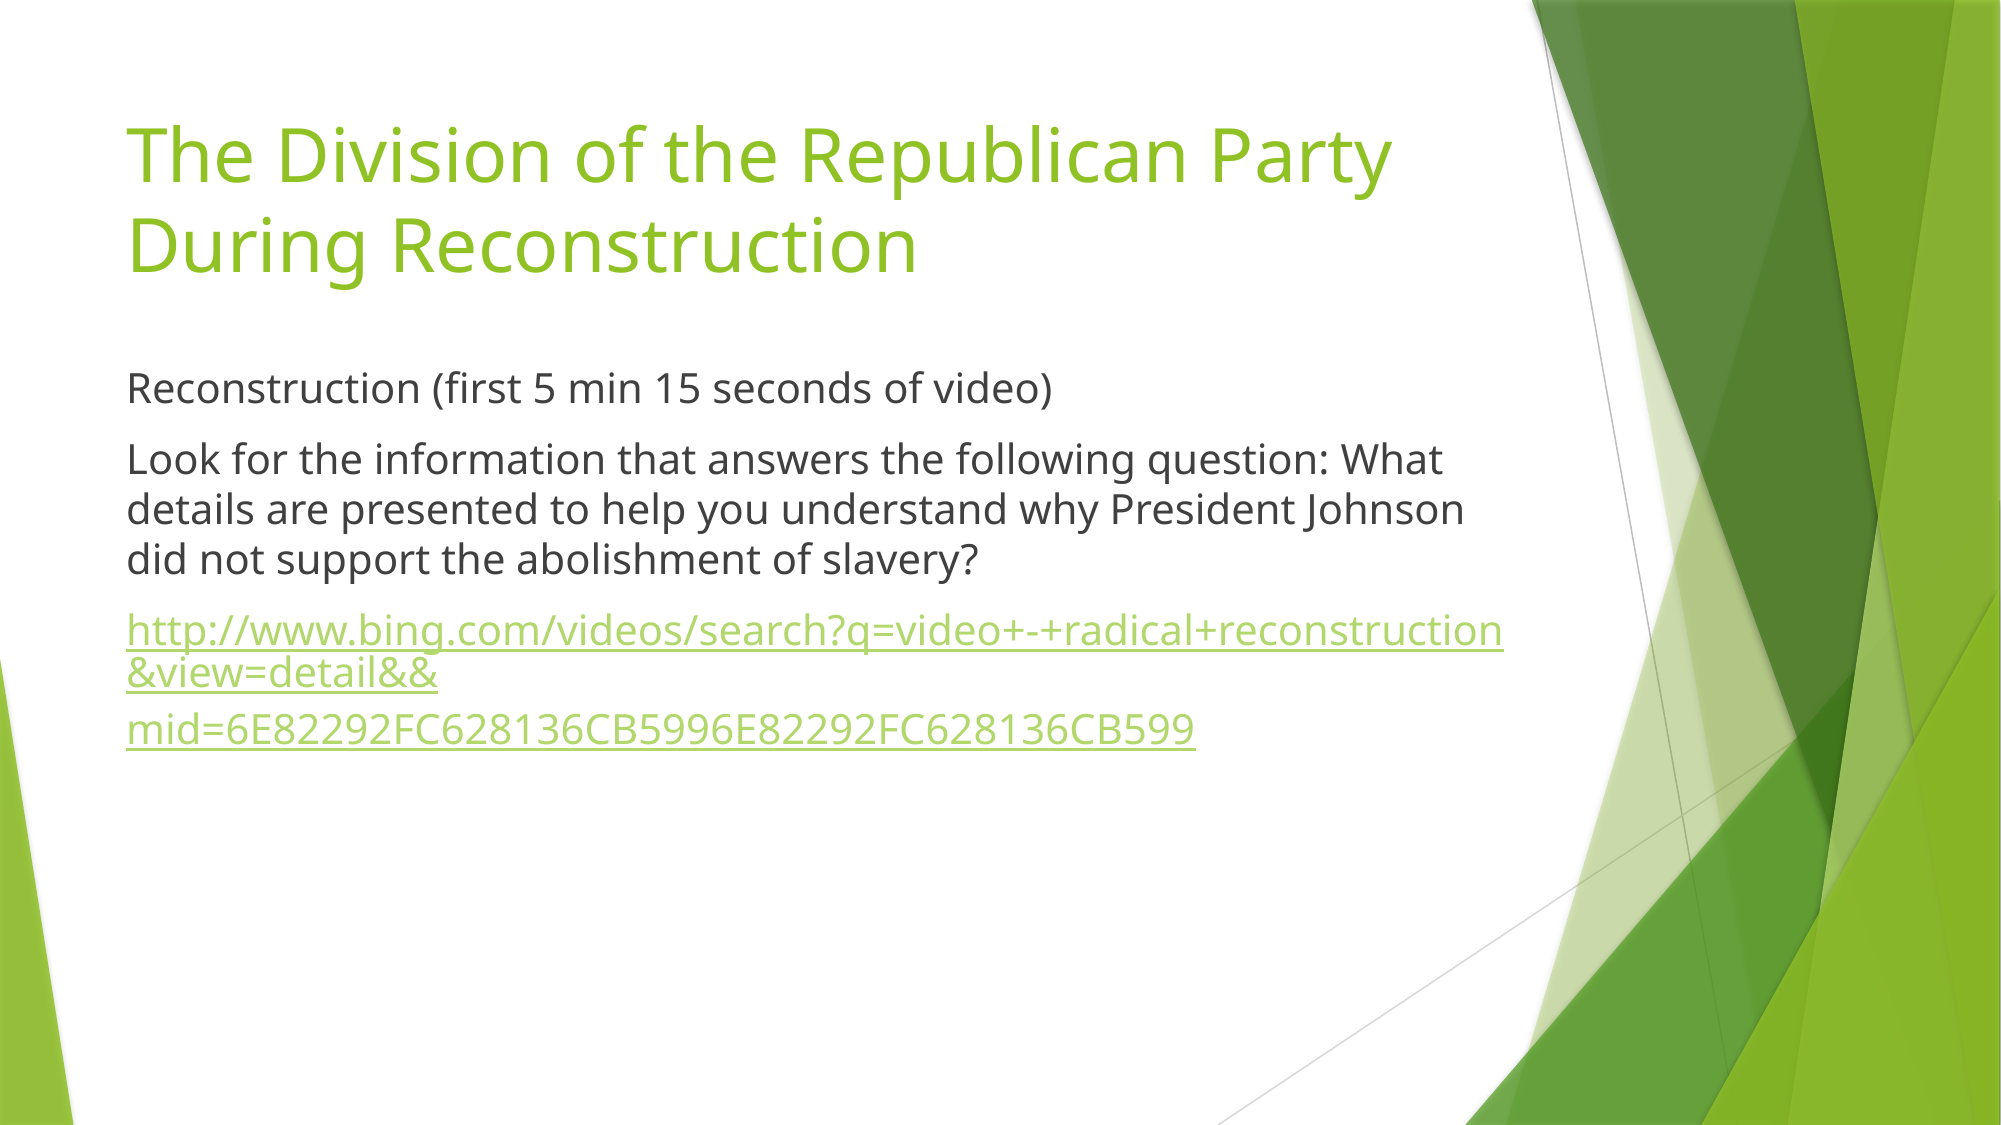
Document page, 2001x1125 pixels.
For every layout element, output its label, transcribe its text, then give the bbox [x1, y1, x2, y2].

title The Division of the Republican Party During Reconstruction [111, 99, 1522, 317]
list Reconstruction (first 5 min 15 seconds of video) Look for the information that answers the following question: What details are presented to help you understand why President Johnson did not support the abolishment of slavery? http://www.bing.com/videos/search?q=video+-+radical+reconstruction&view=detail&&mid=6E82292FC628136CB5996E82292FC628136CB599 [111, 354, 1522, 992]
